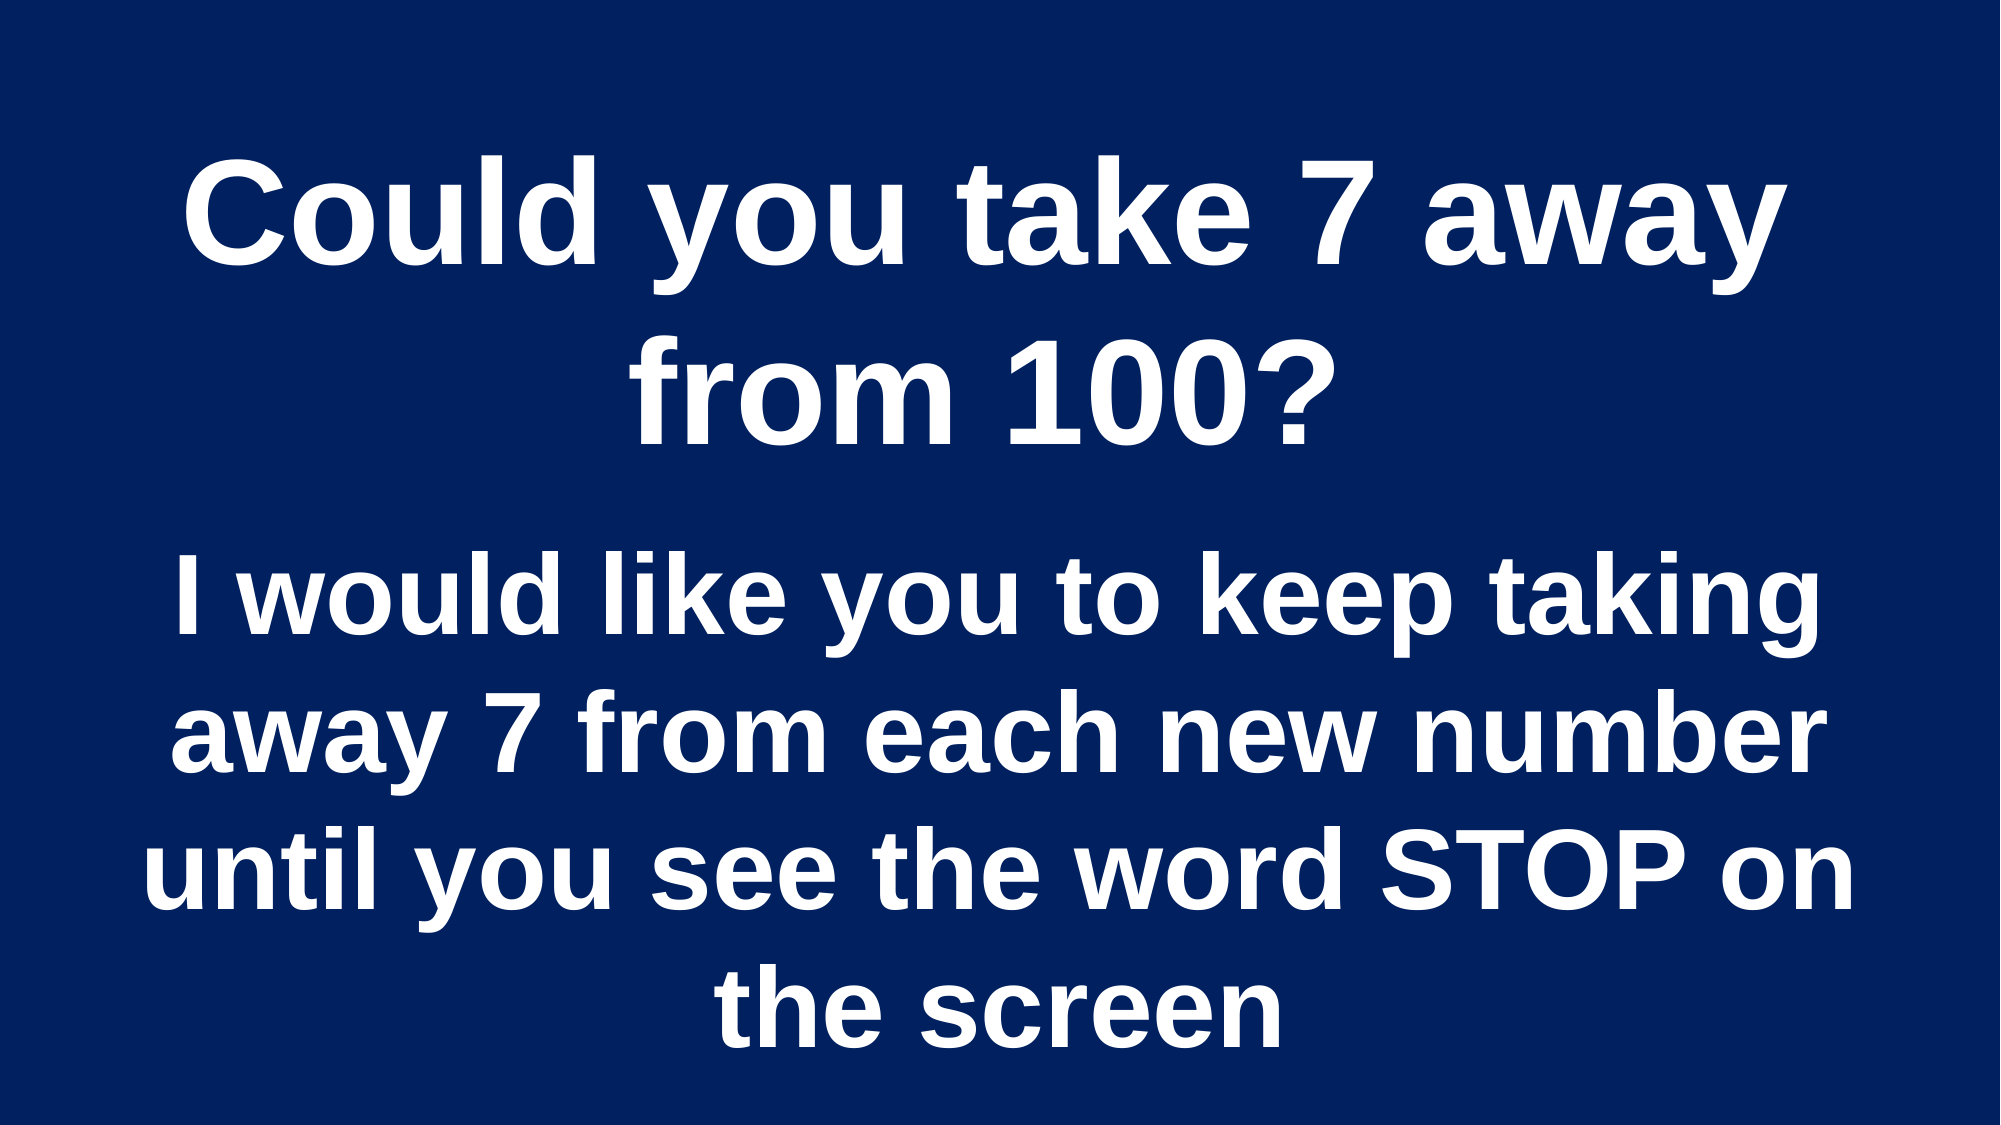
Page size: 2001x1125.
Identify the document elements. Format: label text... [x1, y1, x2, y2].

text_box Could you take 7 away from 100? [33, 107, 1938, 483]
text_box I would like you to keep taking away 7 from each new number until you see the word STOP on the screen [62, 512, 1938, 1078]
